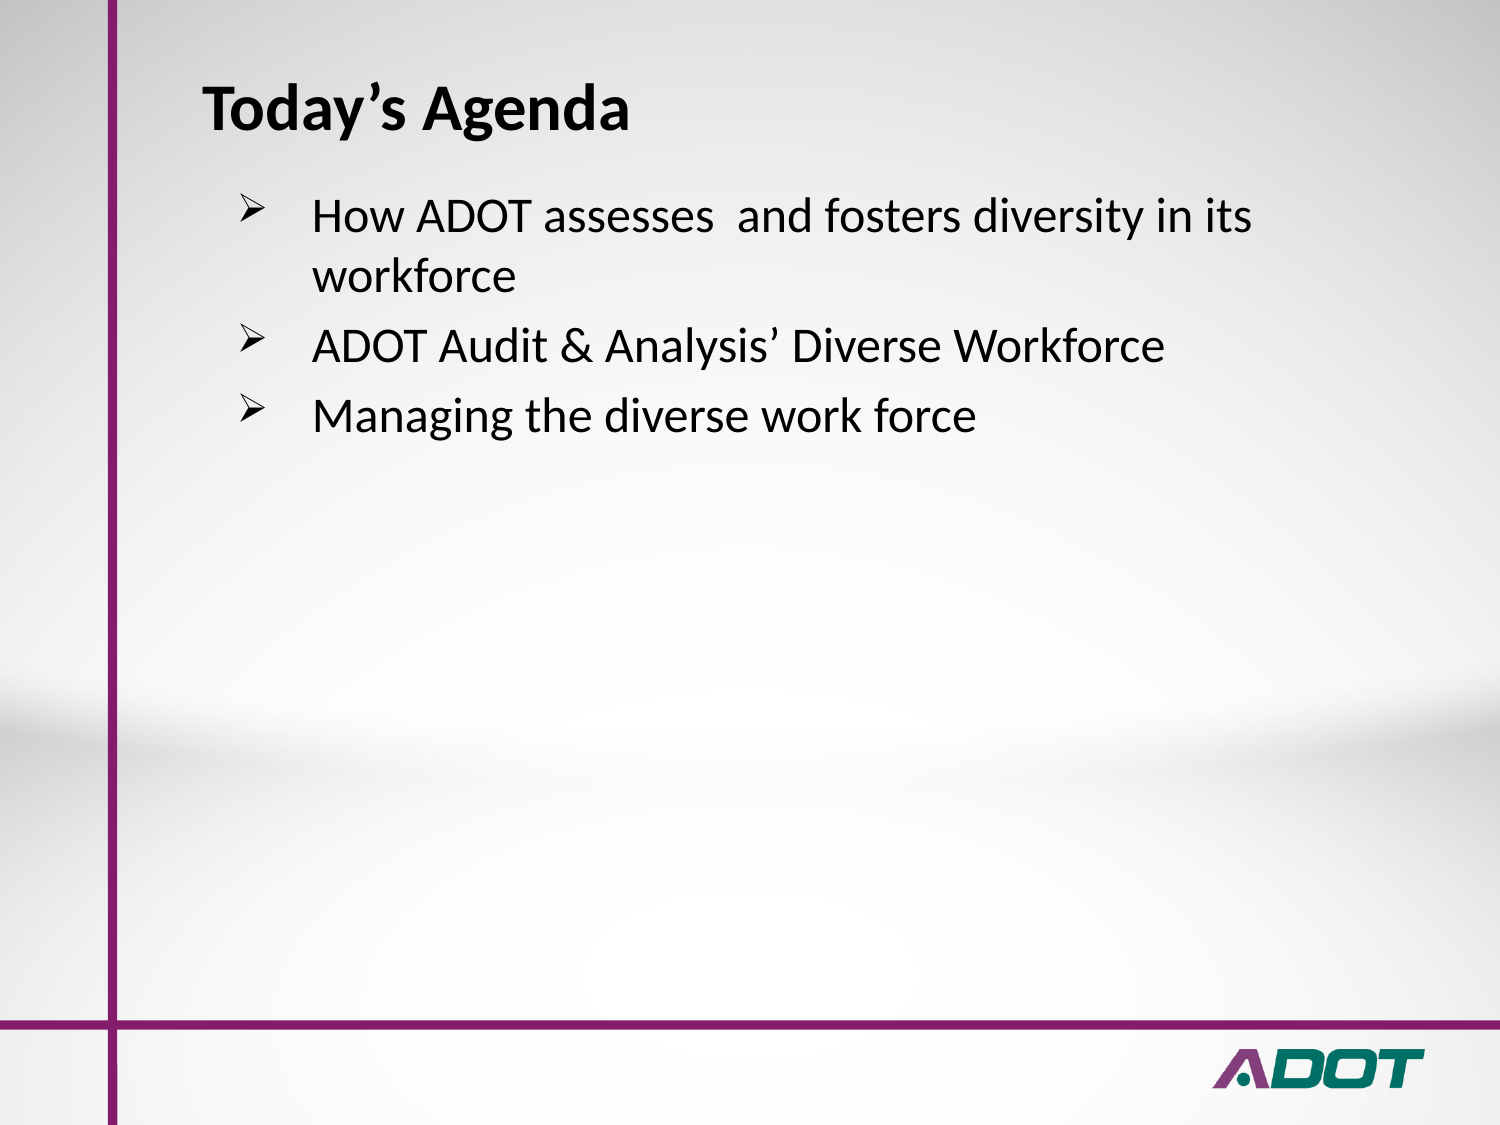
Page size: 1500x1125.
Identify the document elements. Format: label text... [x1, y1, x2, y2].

title Today’s Agenda [187, 37, 1400, 171]
picture [0, 1030, 107, 1125]
picture [0, 0, 107, 1020]
list How ADOT assesses and fosters diversity in its workforce ADOT Audit & Analysis’ Diverse Workforce Managing the diverse work force [212, 174, 1425, 1005]
picture [118, 1030, 1500, 1125]
picture [118, 0, 1500, 1020]
